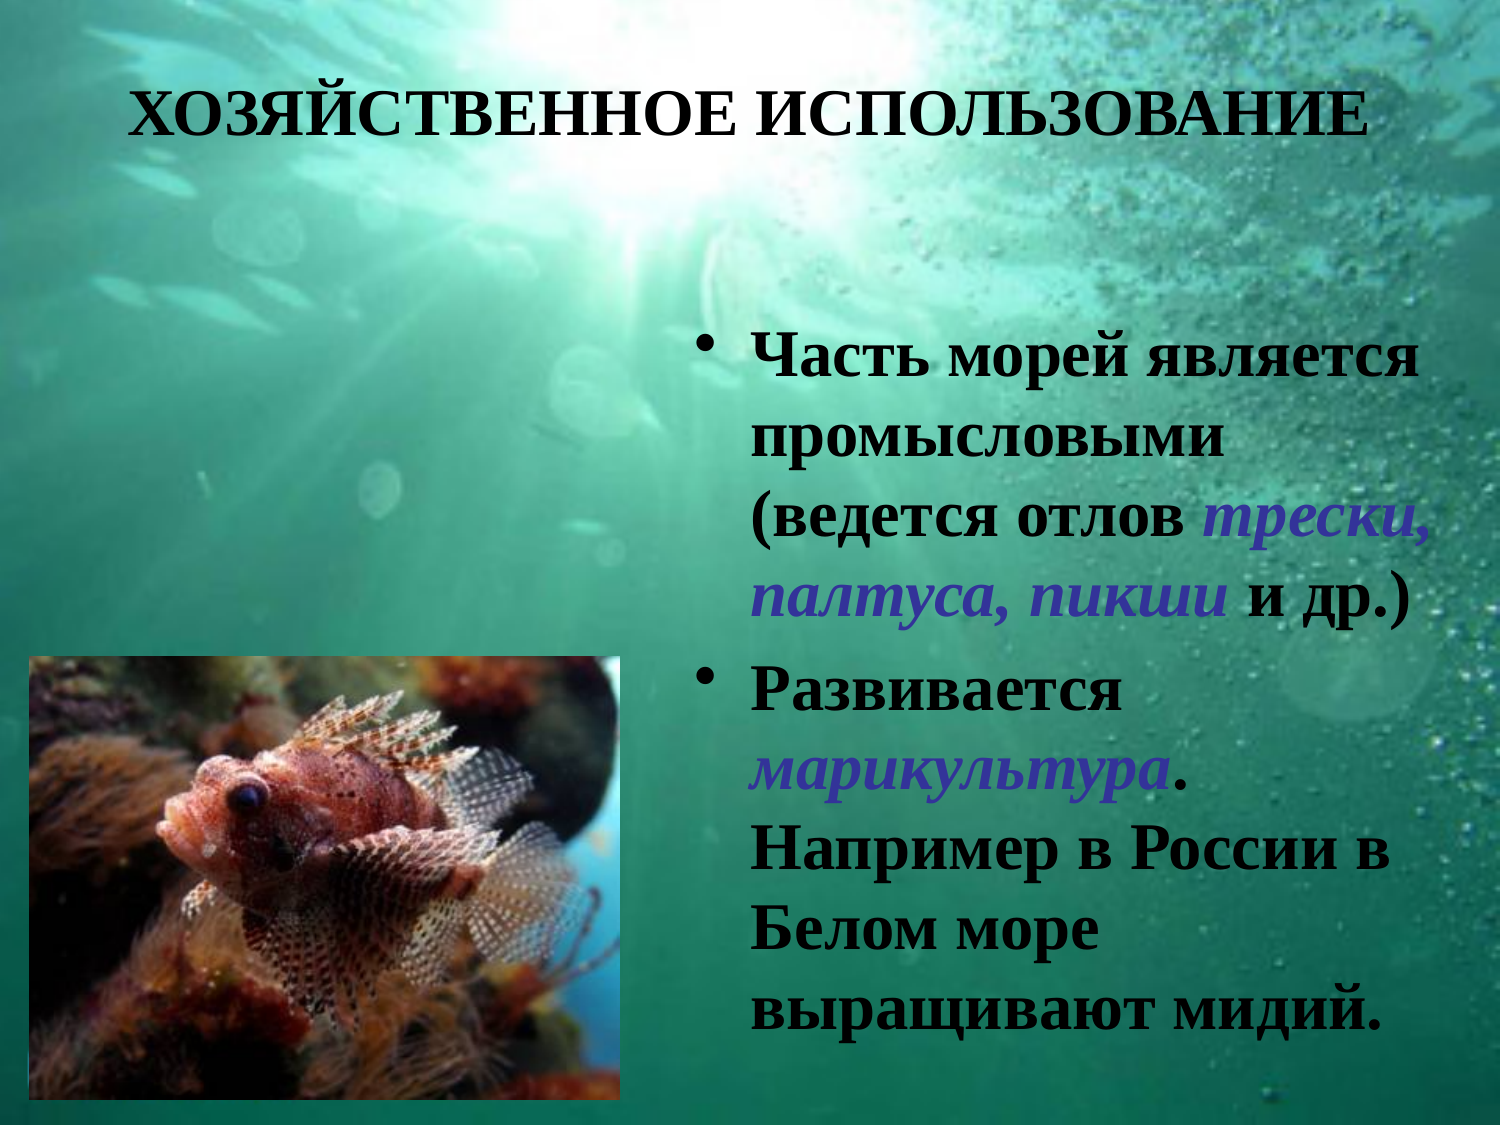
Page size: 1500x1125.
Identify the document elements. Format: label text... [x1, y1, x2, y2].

list Часть морей является промысловыми (ведется отлов трески, палтуса, пикши и др.) Развивается марикультура. Например в России в Белом море выращивают мидий. [678, 302, 1460, 1071]
title ХОЗЯЙСТВЕННОЕ ИСПОЛЬЗОВАНИЕ [74, 44, 1426, 173]
picture [0, 0, 1500, 1125]
